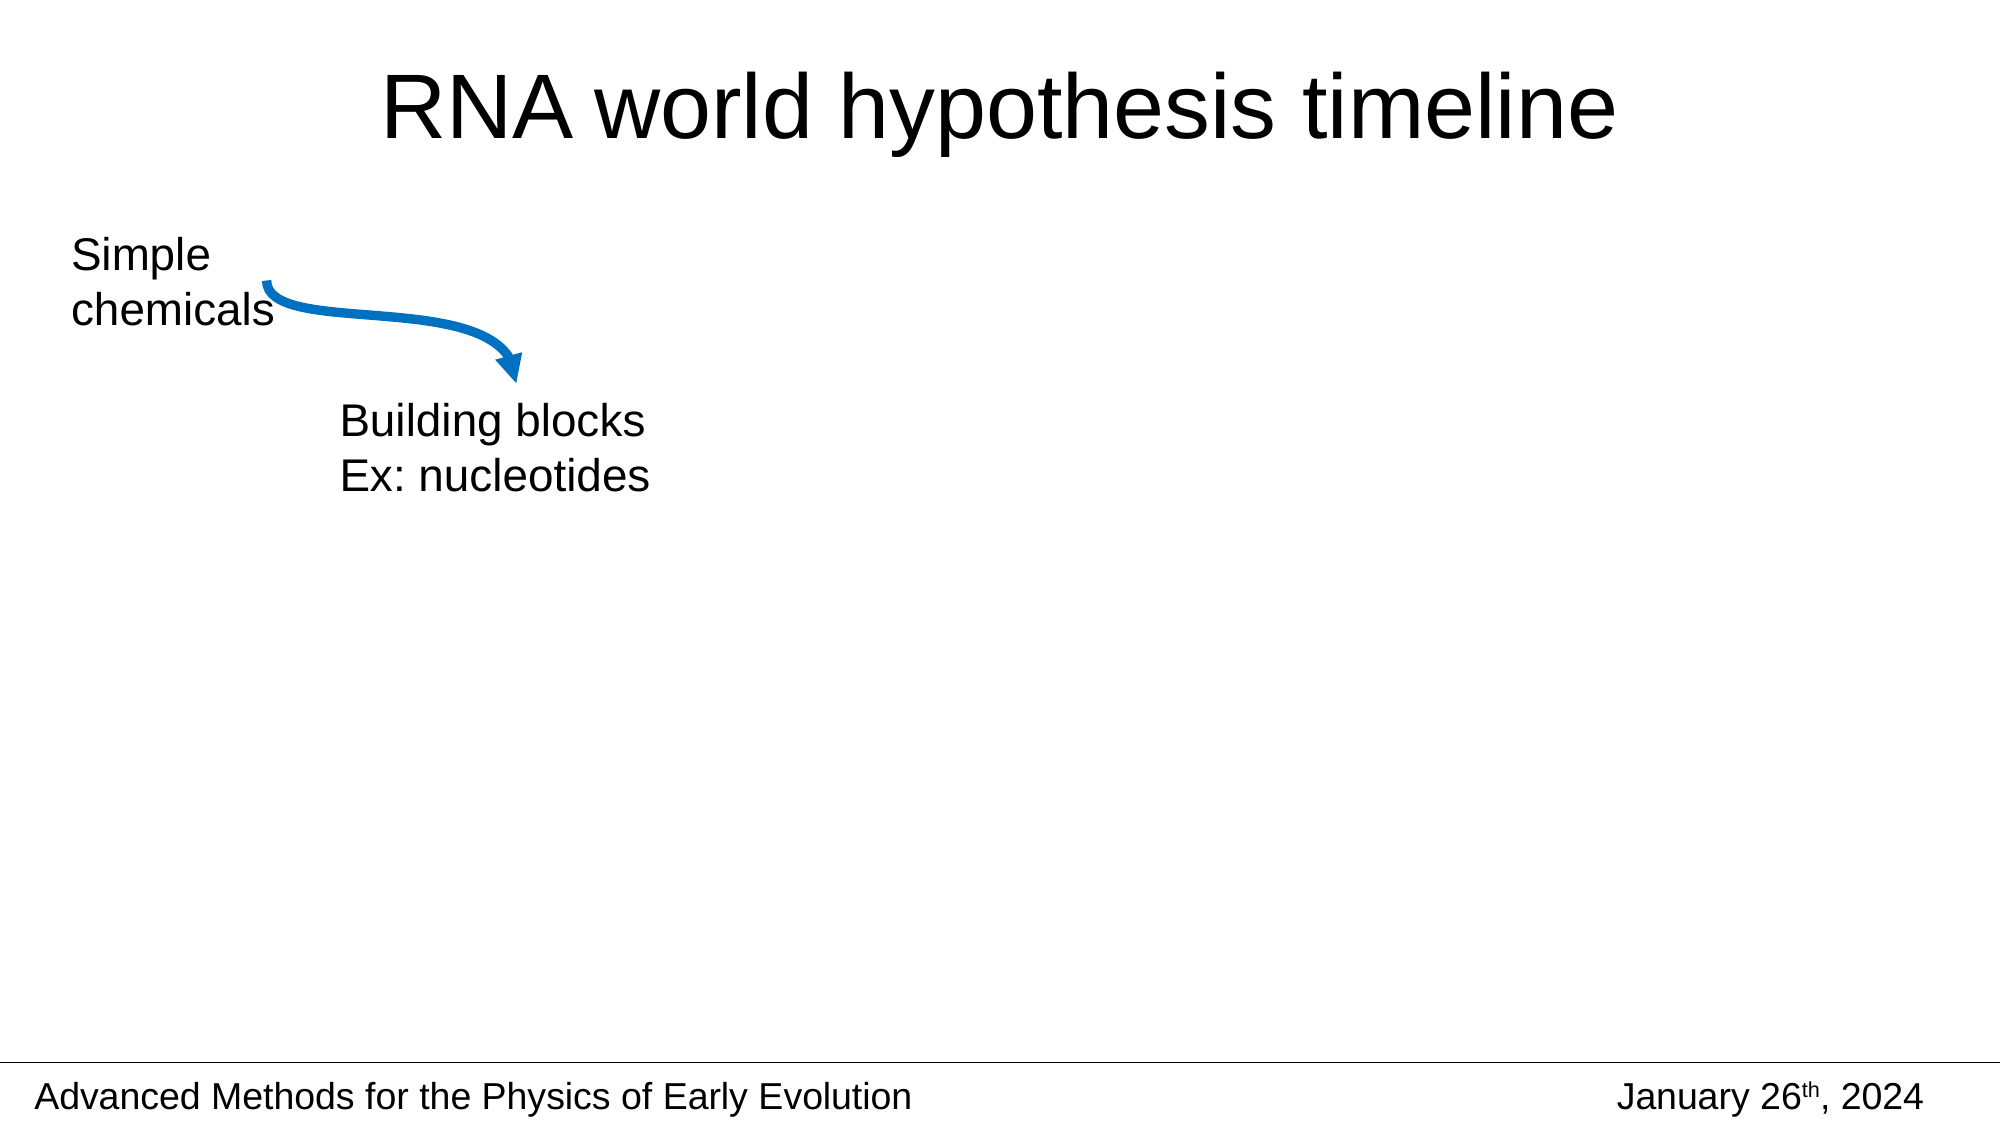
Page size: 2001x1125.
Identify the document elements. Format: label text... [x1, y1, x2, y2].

title RNA world hypothesis timeline [137, 0, 1863, 218]
text_box Simple chemicals [56, 217, 323, 343]
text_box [266, 280, 517, 384]
text_box Advanced Methods for the Physics of Early Evolution [19, 1064, 928, 1125]
text_box January 26th, 2024 [1602, 1064, 1939, 1125]
text_box Building blocks Ex: nucleotides [324, 383, 708, 508]
